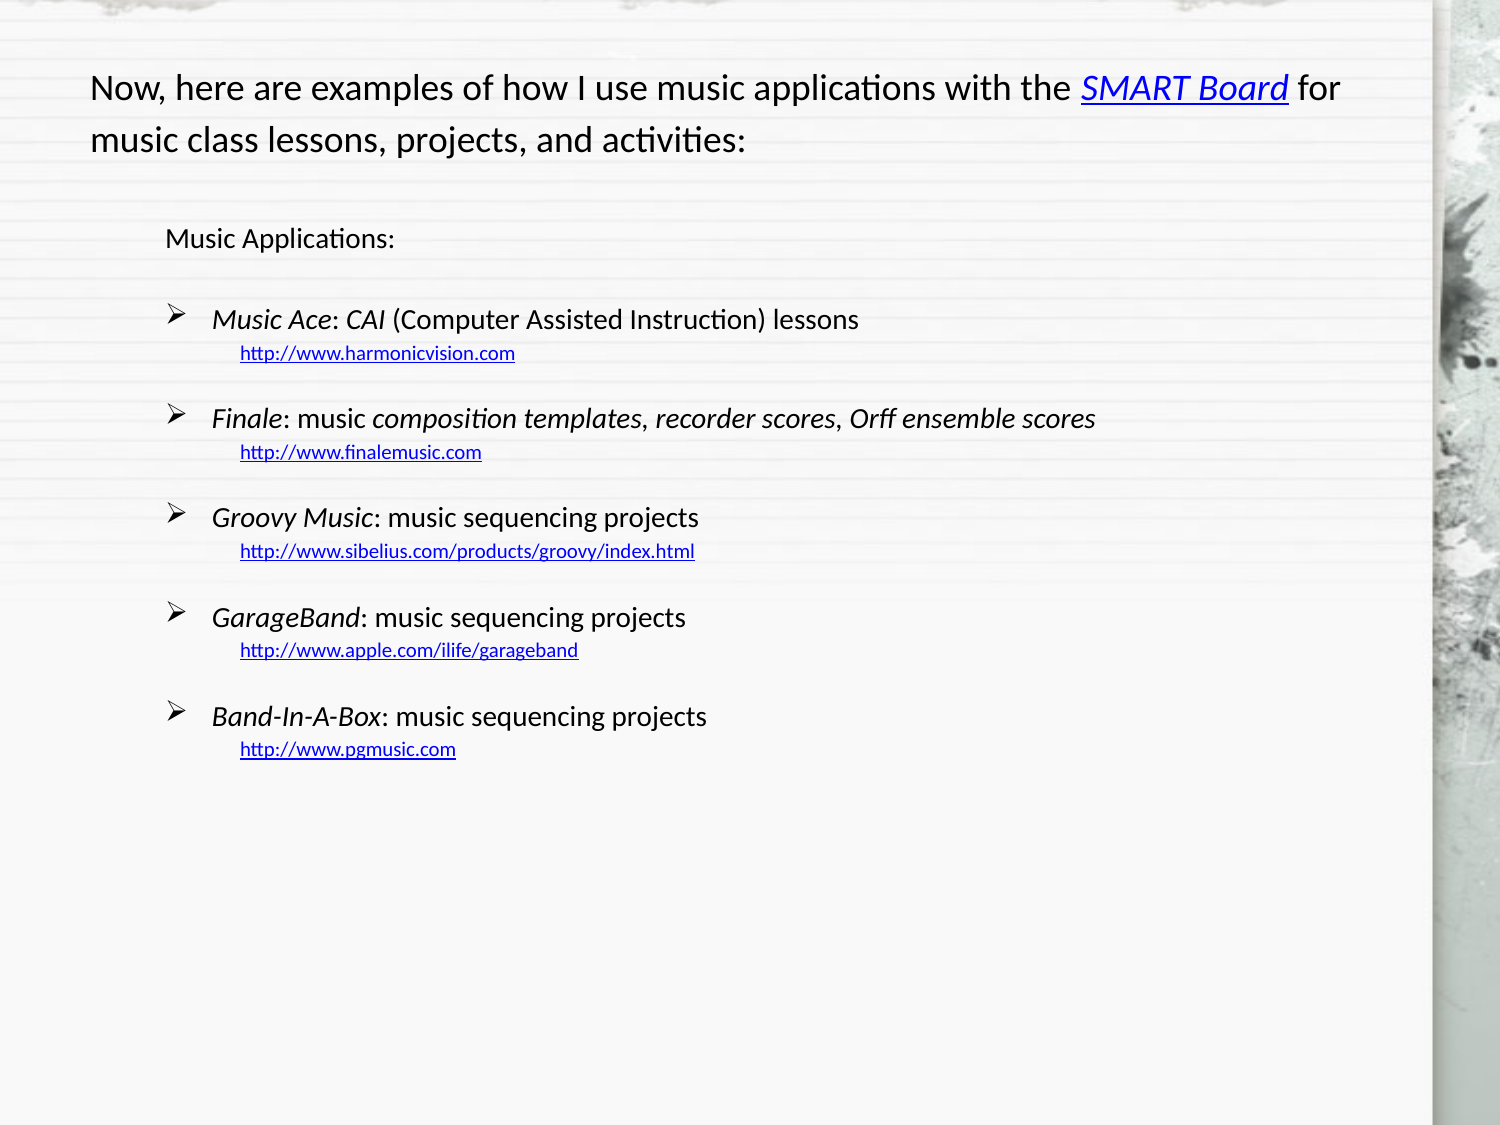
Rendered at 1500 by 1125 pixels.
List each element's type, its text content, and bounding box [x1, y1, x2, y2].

picture [0, 0, 1500, 1125]
list Now, here are examples of how I use music applications with the SMART Board for music class lessons, projects, and activities: Music Applications: Music Ace: CAI (Computer Assisted Instruction) lessons http://www.harmonicvision.com Finale: music composition templates, recorder scores, Orff ensemble scores http://www.finalemusic.com Groovy Music: music sequencing projects http://www.sibelius.com/products/groovy/index.html GarageBand: music sequencing projects http://www.apple.com/ilife/garageband Band-In-A-Box: music sequencing projects http://www.pgmusic.com [75, 55, 1425, 1033]
